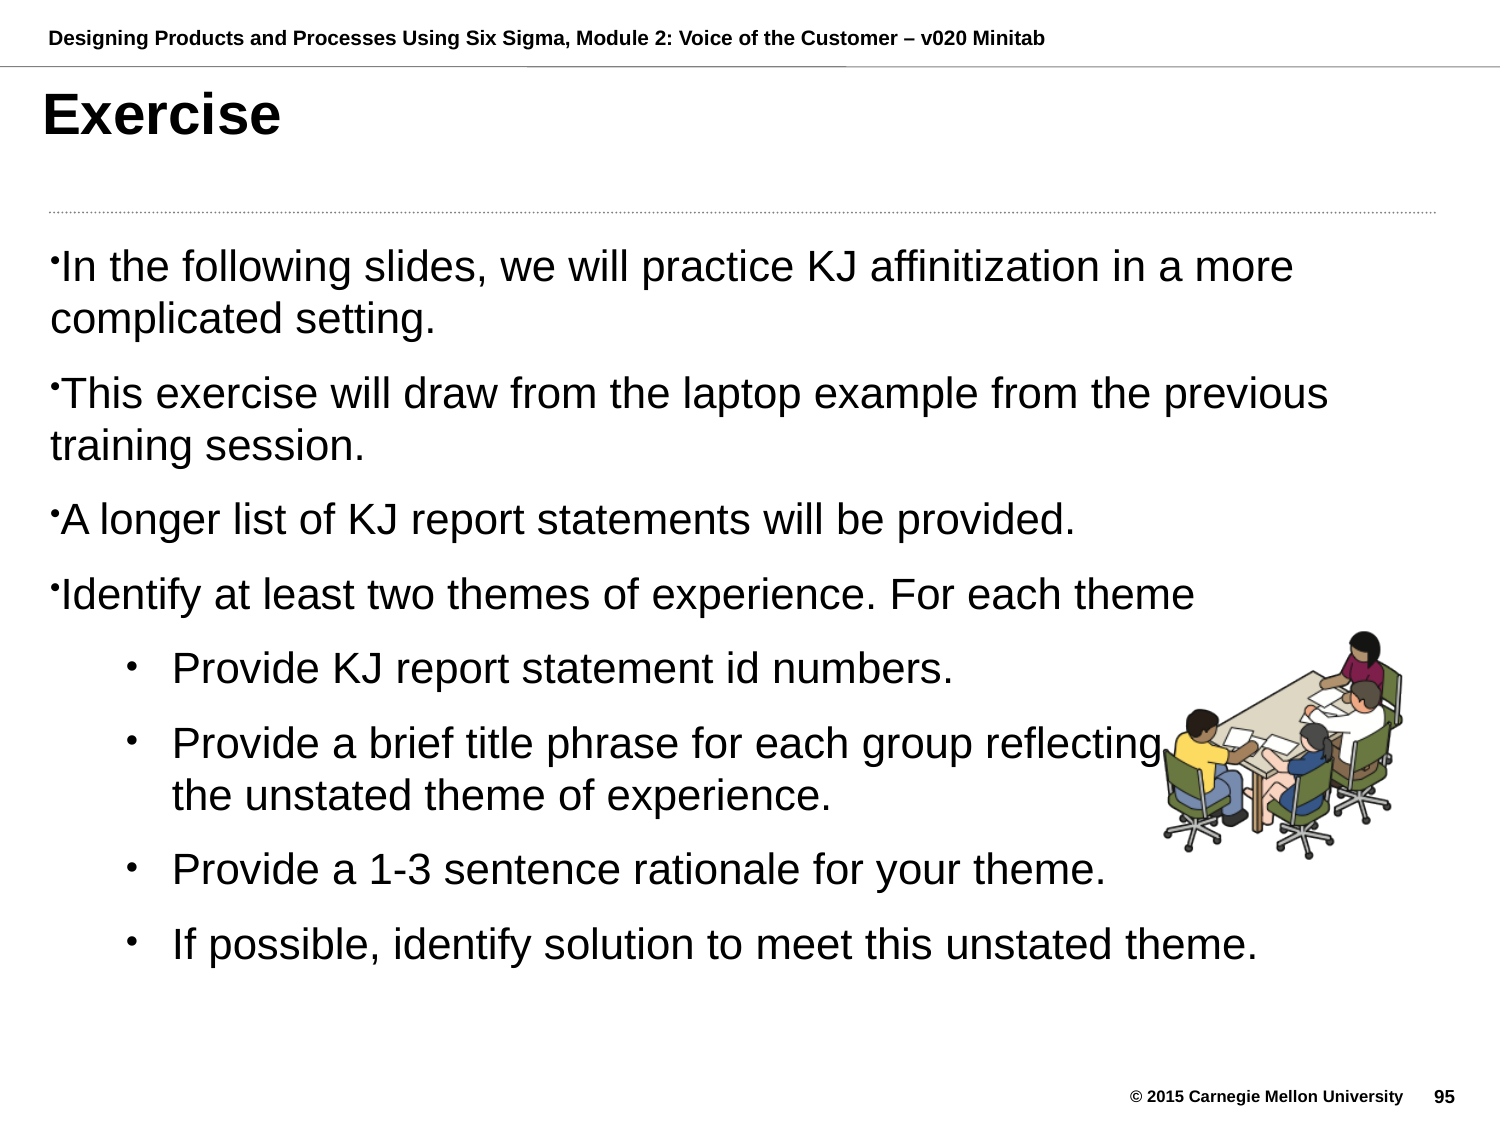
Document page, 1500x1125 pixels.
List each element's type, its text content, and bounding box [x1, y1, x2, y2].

picture [1094, 615, 1434, 883]
title Exercise [42, 89, 1438, 147]
list In the following slides, we will practice KJ affinitization in a more complicated setting. This exercise will draw from the laptop example from the previous training session. A longer list of KJ report statements will be provided. Identify at least two themes of experience. For each theme Provide KJ report statement id numbers. Provide a brief title phrase for each group reflecting the unstated theme of experience. Provide a 1-3 sentence rationale for your theme. If possible, identify solution to meet this unstated theme. [50, 237, 1437, 1000]
